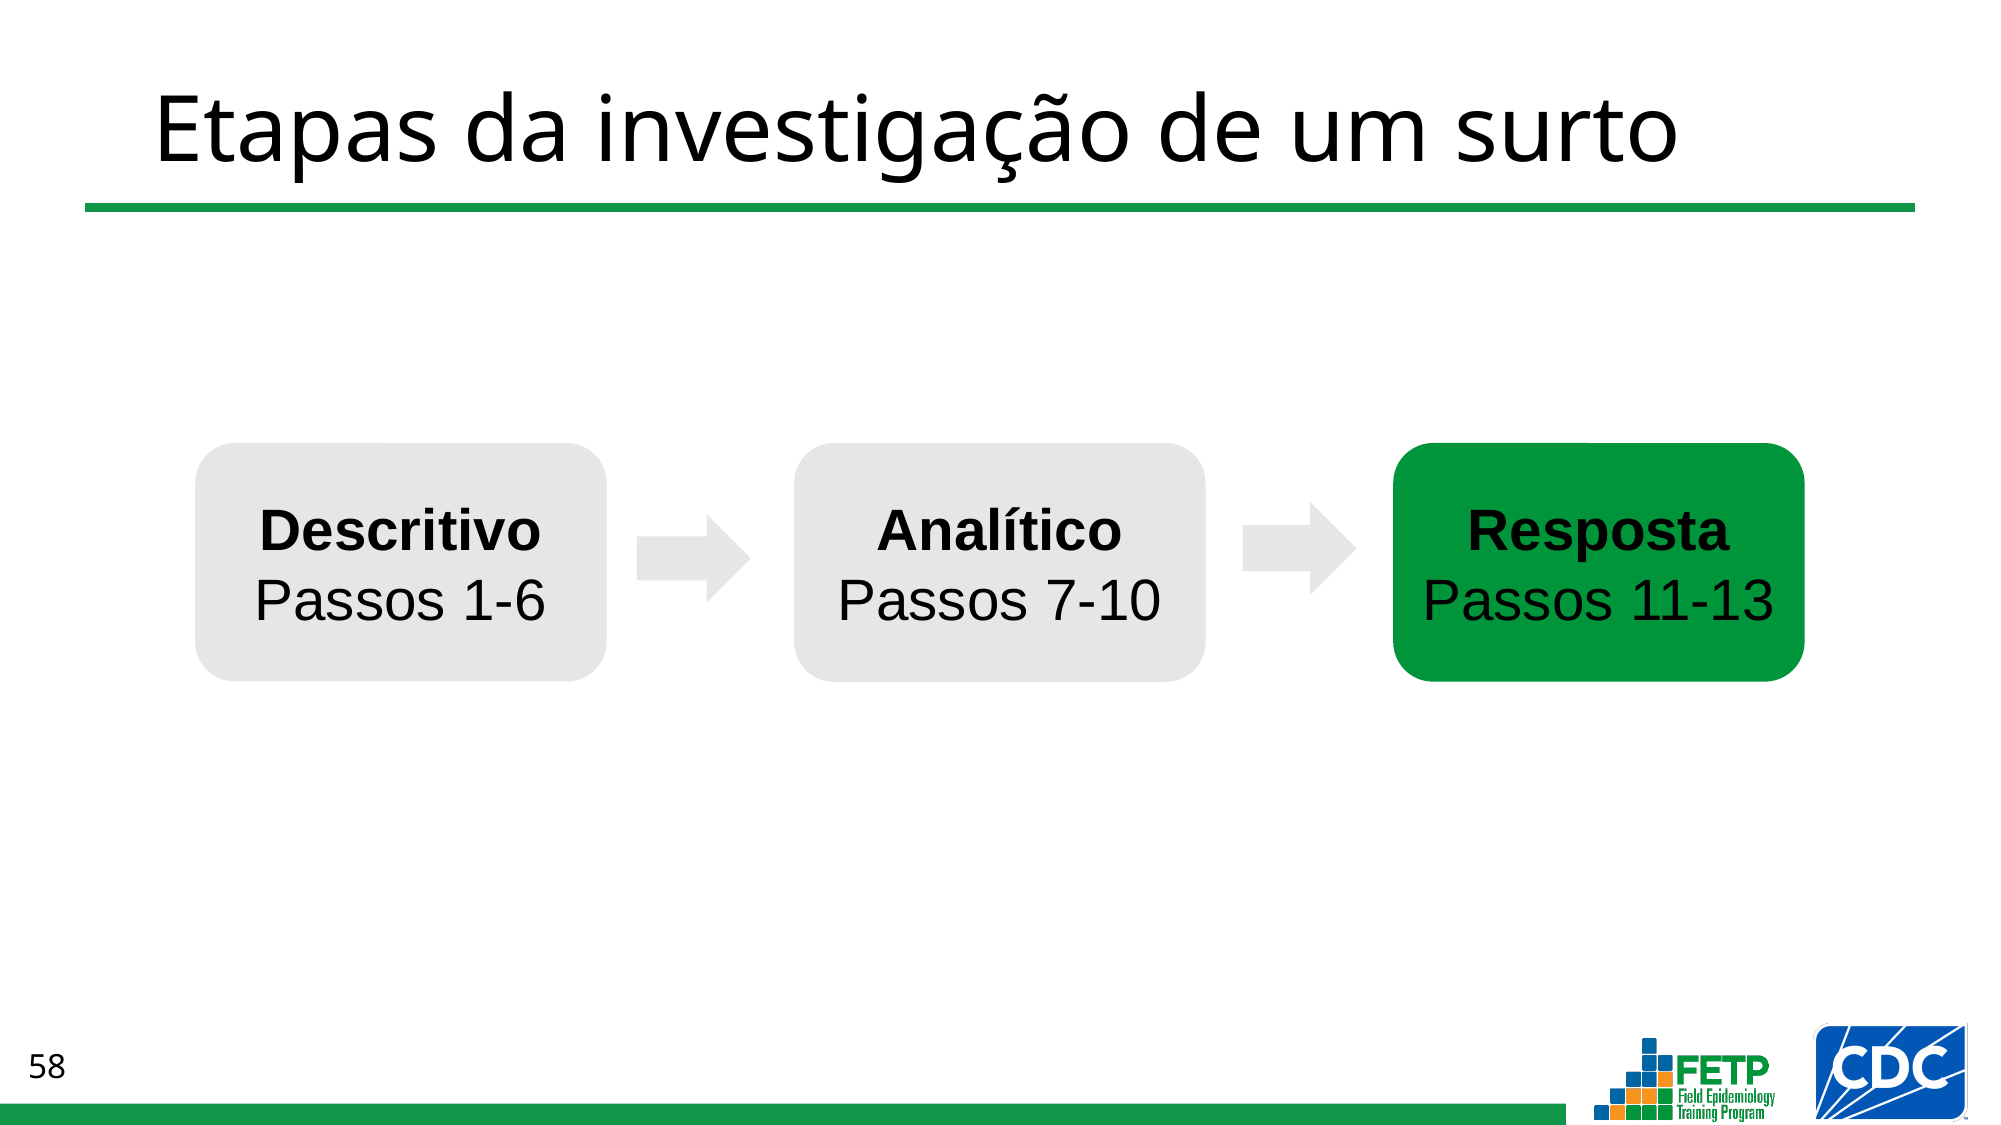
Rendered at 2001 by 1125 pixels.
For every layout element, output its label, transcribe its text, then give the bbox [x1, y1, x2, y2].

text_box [195, 442, 1805, 682]
picture [1813, 1023, 1968, 1122]
picture [1594, 1038, 1775, 1122]
text_box [86, 46, 1863, 189]
title Etapas da investigação de um surto [137, 75, 1863, 207]
